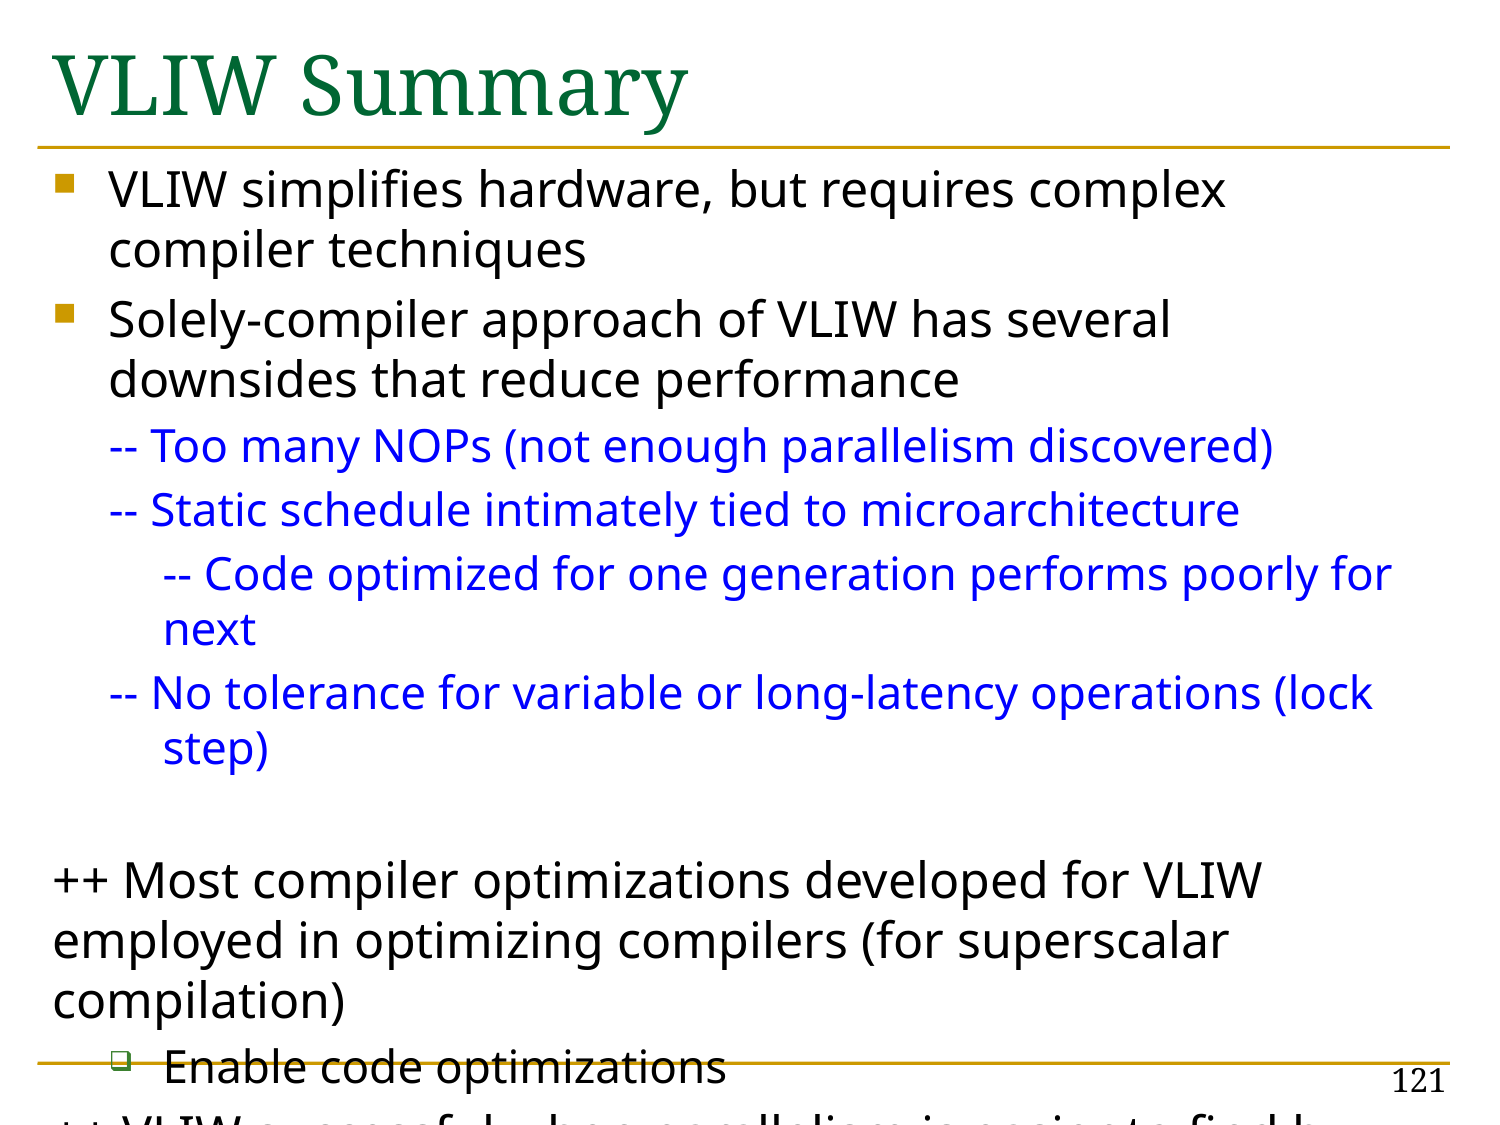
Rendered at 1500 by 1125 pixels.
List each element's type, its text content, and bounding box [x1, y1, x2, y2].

slide_number 121 [1111, 1036, 1462, 1112]
title VLIW Summary [37, 24, 1450, 149]
list VLIW simplifies hardware, but requires complex compiler techniques Solely-compiler approach of VLIW has several downsides that reduce performance -- Too many NOPs (not enough parallelism discovered) -- Static schedule intimately tied to microarchitecture -- Code optimized for one generation performs poorly for next -- No tolerance for variable or long-latency operations (lock step) ++ Most compiler optimizations developed for VLIW employed in optimizing compilers (for superscalar compilation) Enable code optimizations ++ VLIW successful when parallelism is easier to find by the compiler (traditionally embedded markets, DSPs) [37, 149, 1450, 1003]
